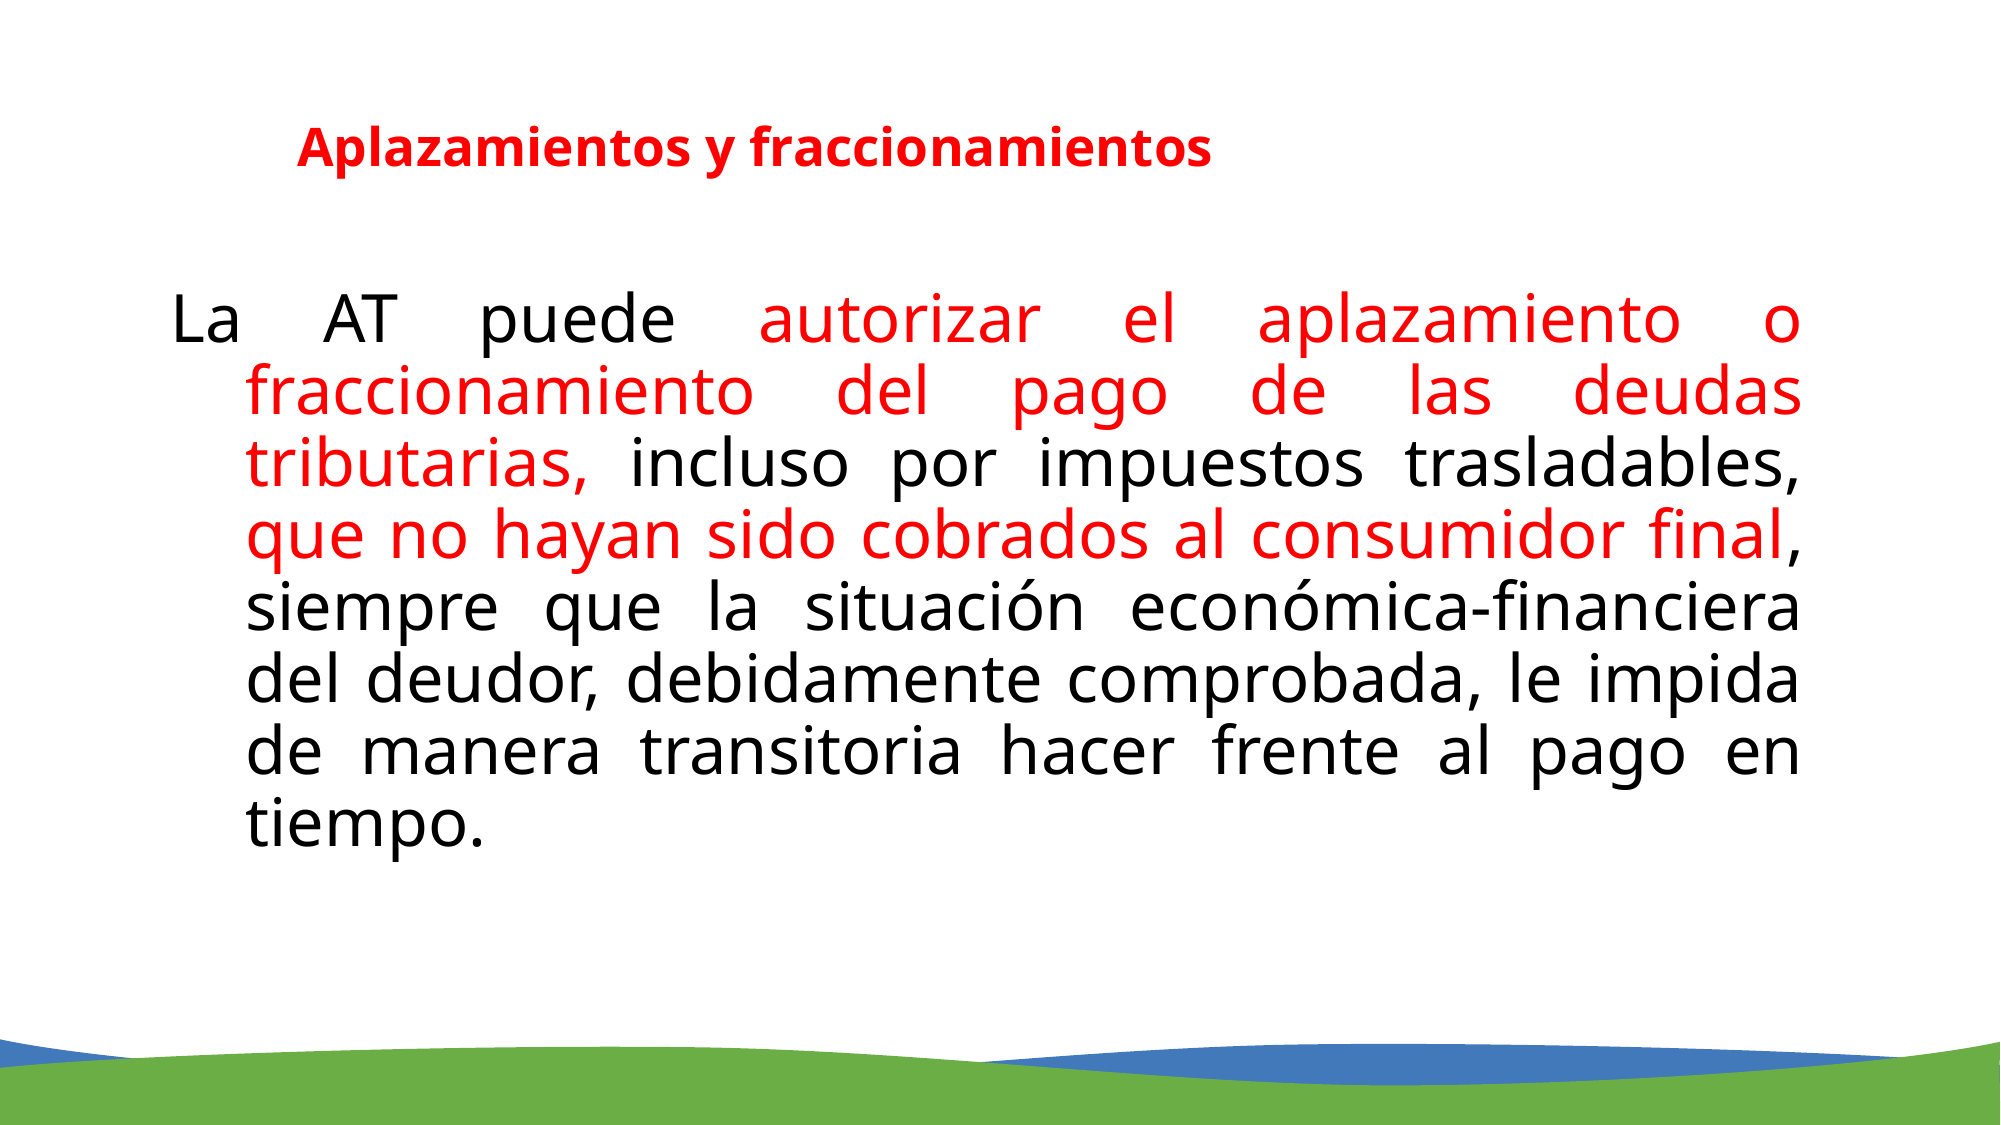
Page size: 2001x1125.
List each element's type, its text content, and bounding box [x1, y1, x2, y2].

title Aplazamientos y fraccionamientos [282, 112, 1694, 231]
text_box La AT puede autorizar el aplazamiento o fraccionamiento del pago de las deudas tributarias, incluso por impuestos trasladables, que no hayan sido cobrados al consumidor final, siempre que la situación económica-financiera del deudor, debidamente comprobada, le impida de manera transitoria hacer frente al pago en tiempo. [155, 231, 1820, 988]
